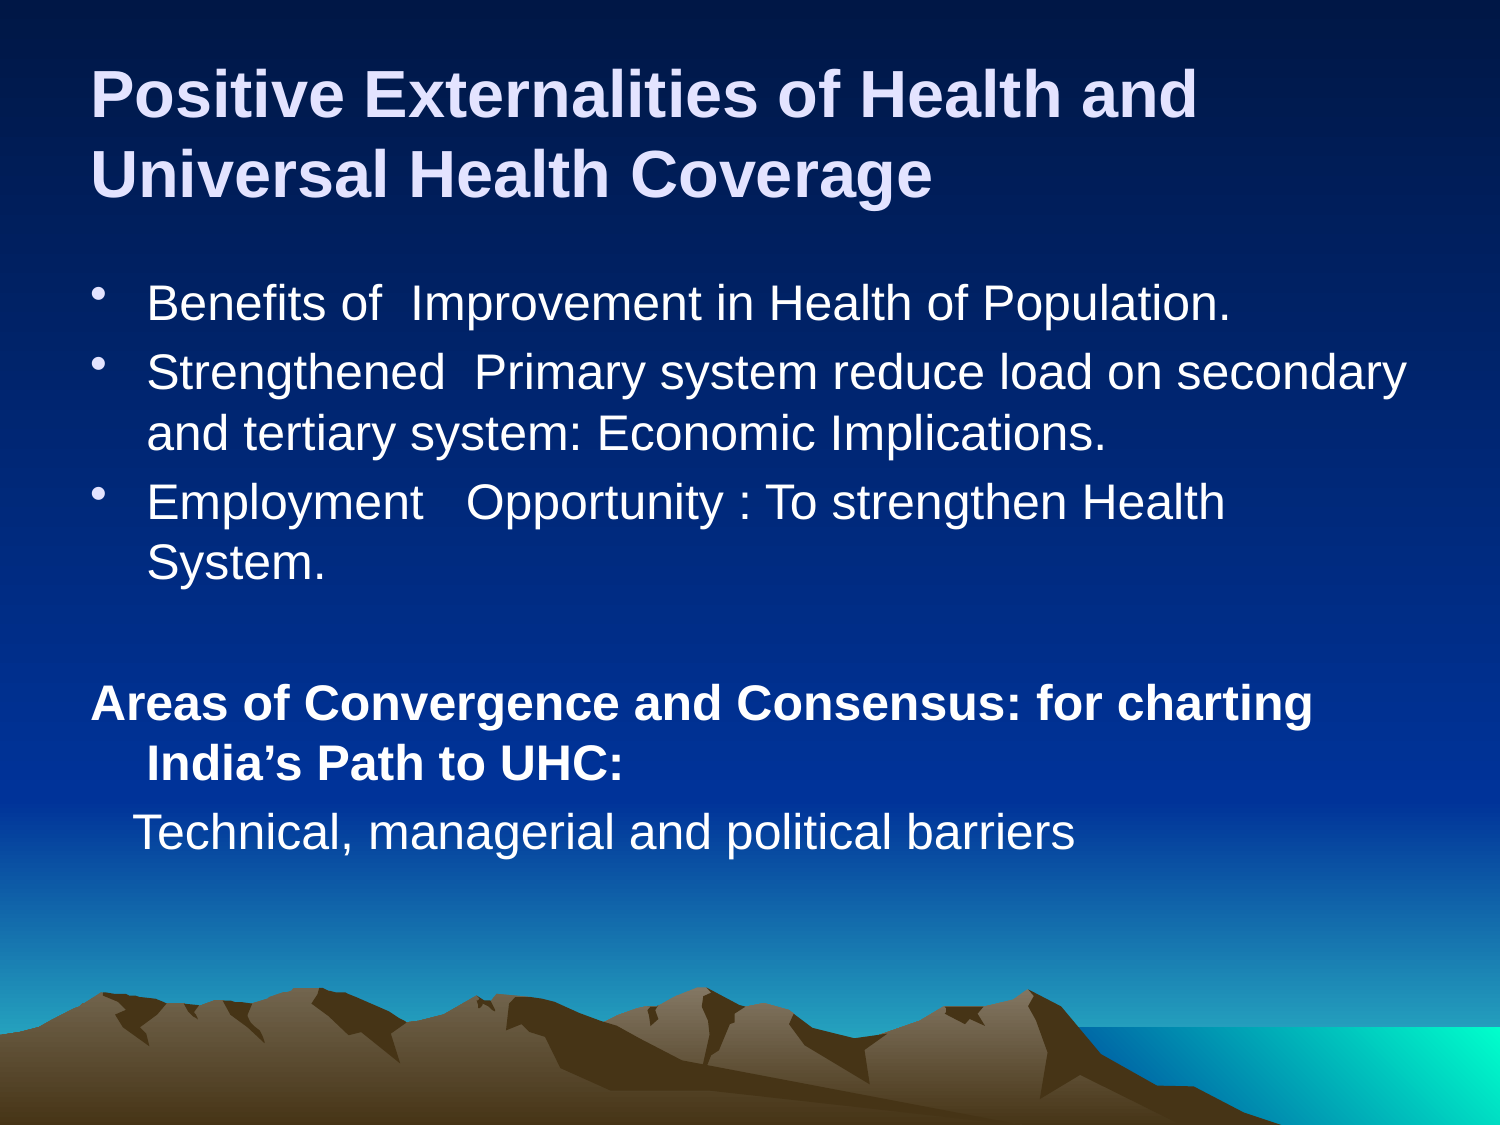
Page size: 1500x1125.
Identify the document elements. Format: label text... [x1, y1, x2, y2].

title Positive Externalities of Health and Universal Health Coverage [74, 37, 1426, 226]
list Benefits of Improvement in Health of Population. Strengthened Primary system reduce load on secondary and tertiary system: Economic Implications. Employment Opportunity : To strengthen Health System. Areas of Convergence and Consensus: for charting India’s Path to UHC: Technical, managerial and political barriers [74, 262, 1426, 1001]
